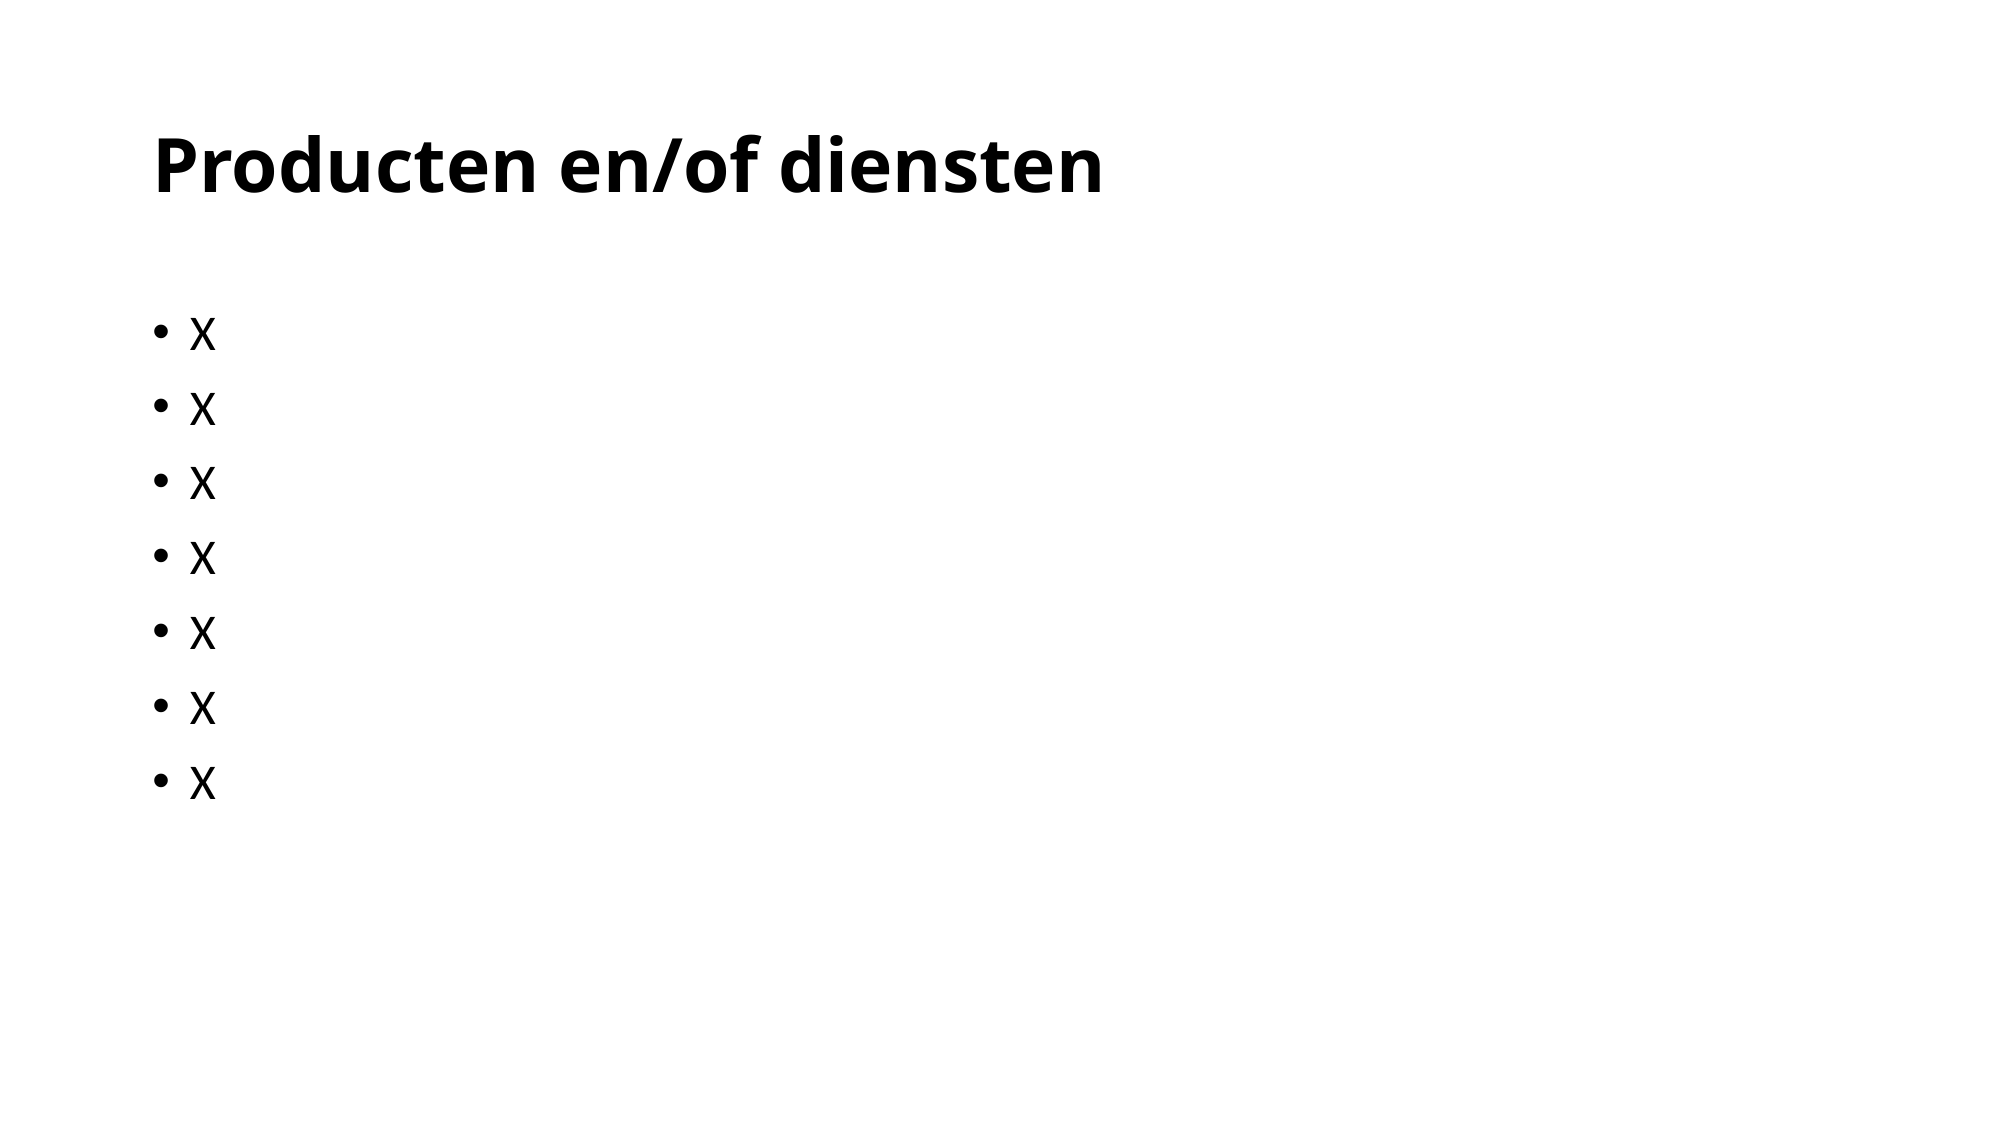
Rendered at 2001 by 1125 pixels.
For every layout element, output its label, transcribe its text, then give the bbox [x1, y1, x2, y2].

list X X X X X X X [137, 299, 1863, 1014]
title Producten en/of diensten [137, 59, 1863, 278]
